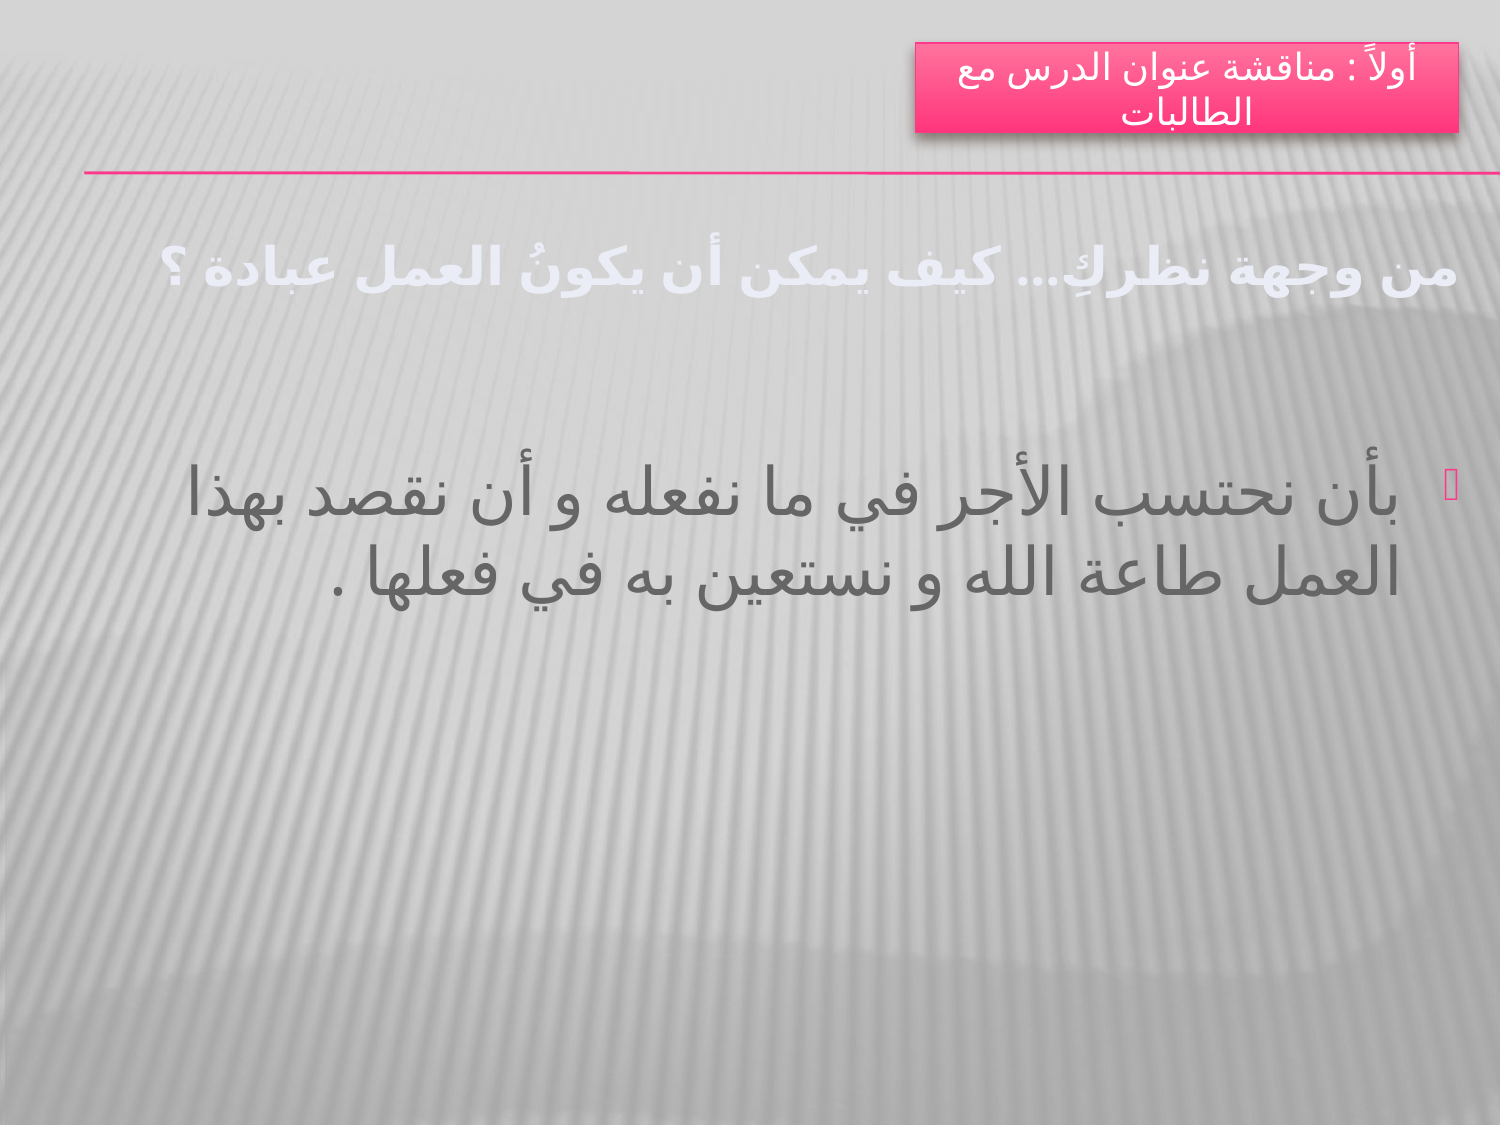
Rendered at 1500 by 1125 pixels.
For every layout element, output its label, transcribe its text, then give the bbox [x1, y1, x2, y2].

title من وجهة نظركِ... كيف يمكن أن يكونُ العمل عبادة ؟ [41, 75, 1475, 327]
text_box أولاً : مناقشة عنوان الدرس مع الطالبات [915, 42, 1459, 133]
list بأن نحتسب الأجر في ما نفعله و أن نقصد بهذا العمل طاعة الله و نستعين به في فعلها . [50, 254, 1475, 998]
